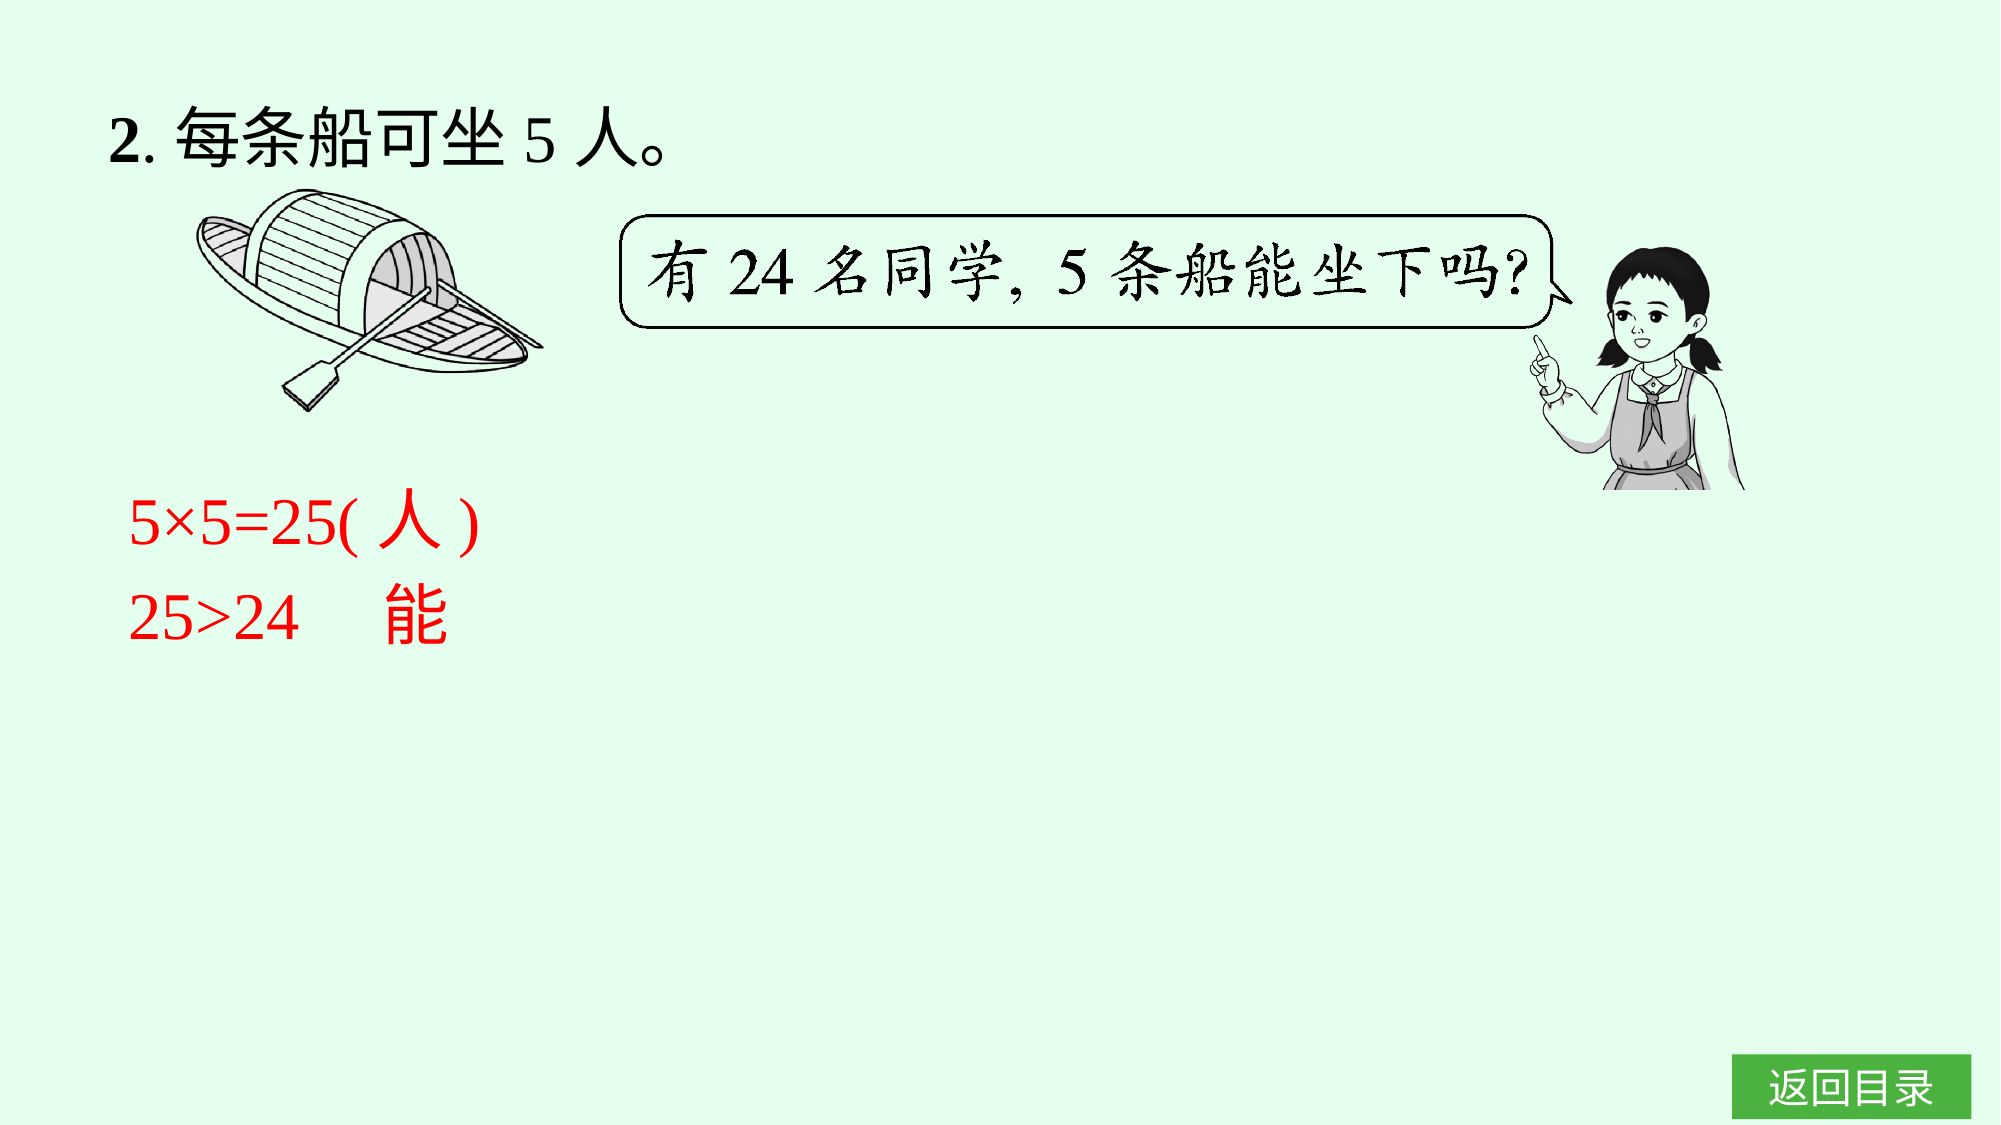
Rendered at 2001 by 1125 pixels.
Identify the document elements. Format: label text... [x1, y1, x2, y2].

text_box 2.每条船可坐5人。 [93, 72, 737, 183]
picture [191, 184, 1754, 493]
text_box 5×5=25(人) 25>24 能 [113, 454, 496, 661]
